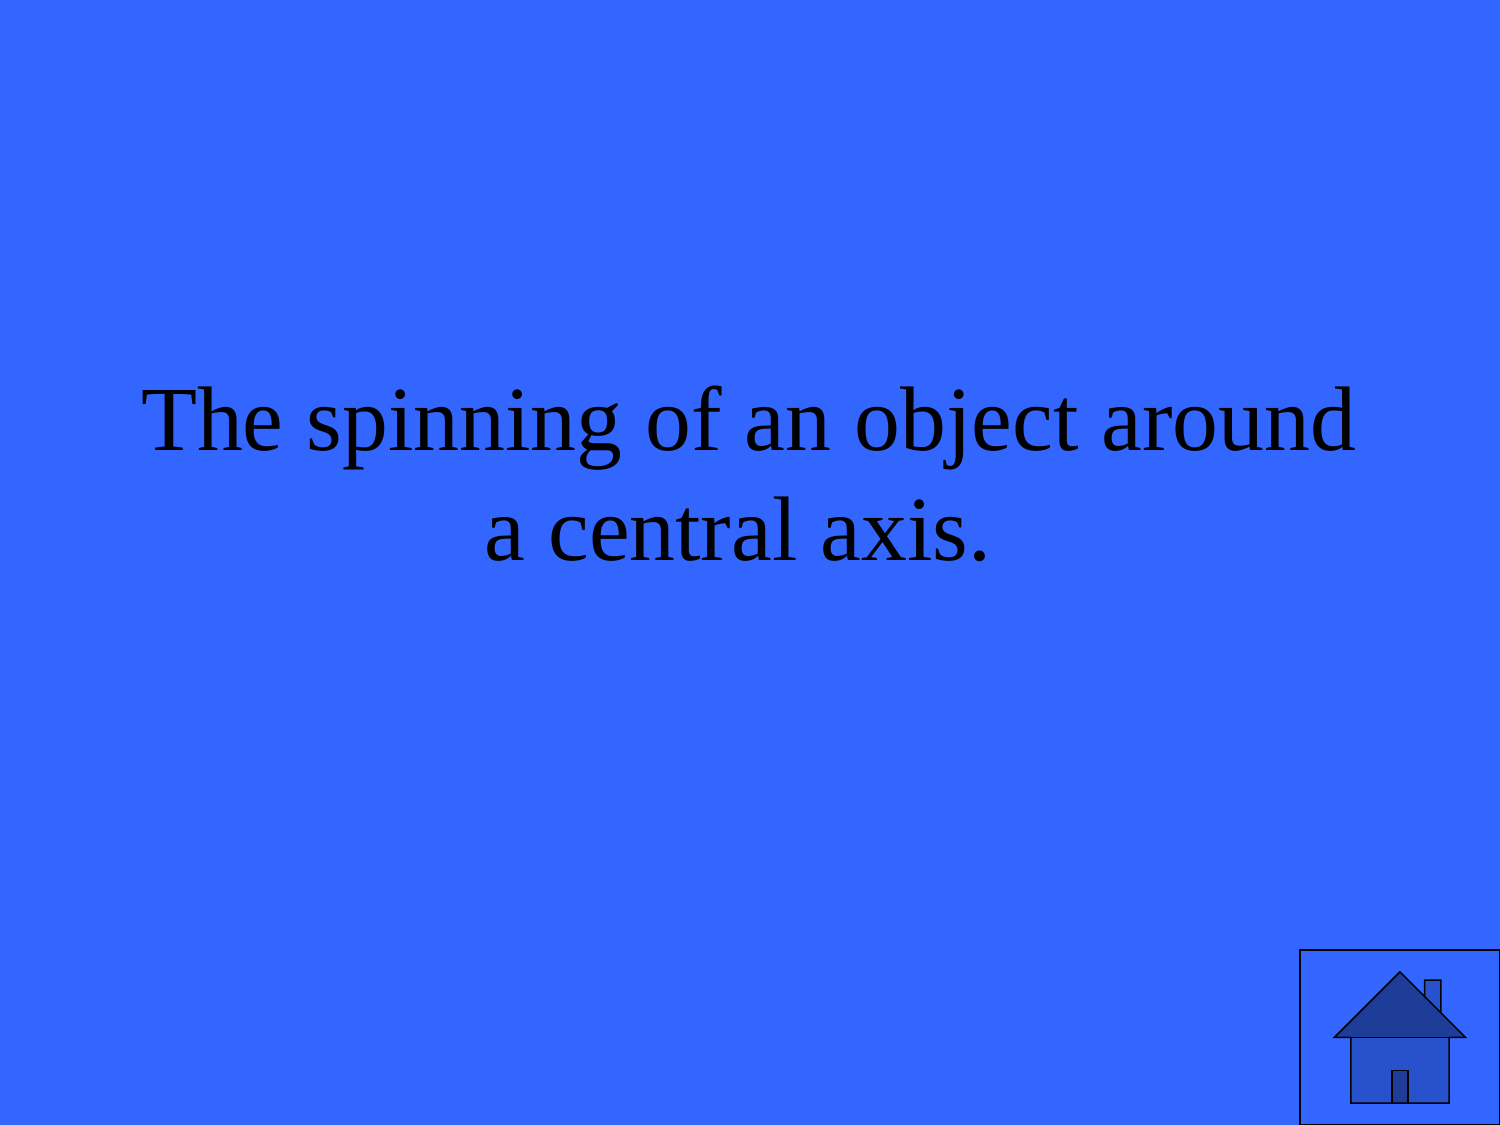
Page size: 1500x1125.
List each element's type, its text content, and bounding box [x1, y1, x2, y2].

text_box [1299, 950, 1500, 1125]
title The spinning of an object around a central axis. [112, 374, 1388, 563]
